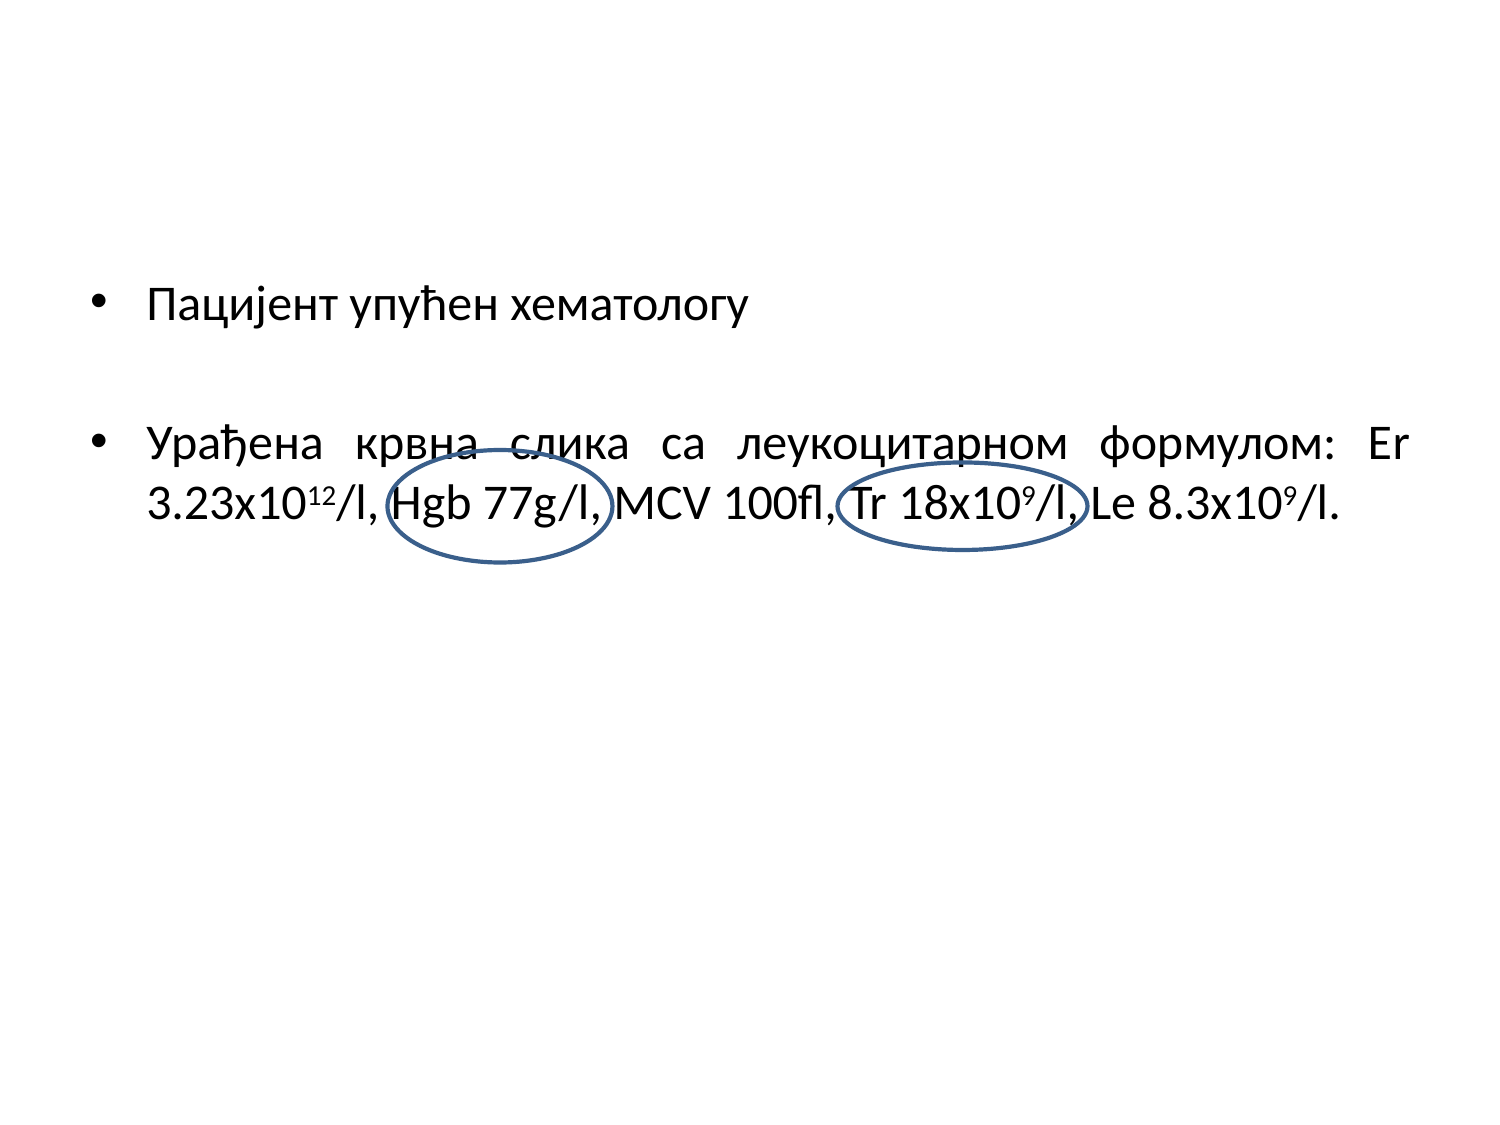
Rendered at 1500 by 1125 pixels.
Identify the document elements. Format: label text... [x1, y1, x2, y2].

list Пацијент упућен хематологу Урађена крвна слика са леукоцитарном формулом: Еr 3.23x1012/l, Hgb 77g/l, МCV 100fl, Tr 18x109/l, Le 8.3x109/l. [75, 262, 1425, 1005]
text_box [385, 447, 615, 565]
text_box [835, 460, 1090, 553]
